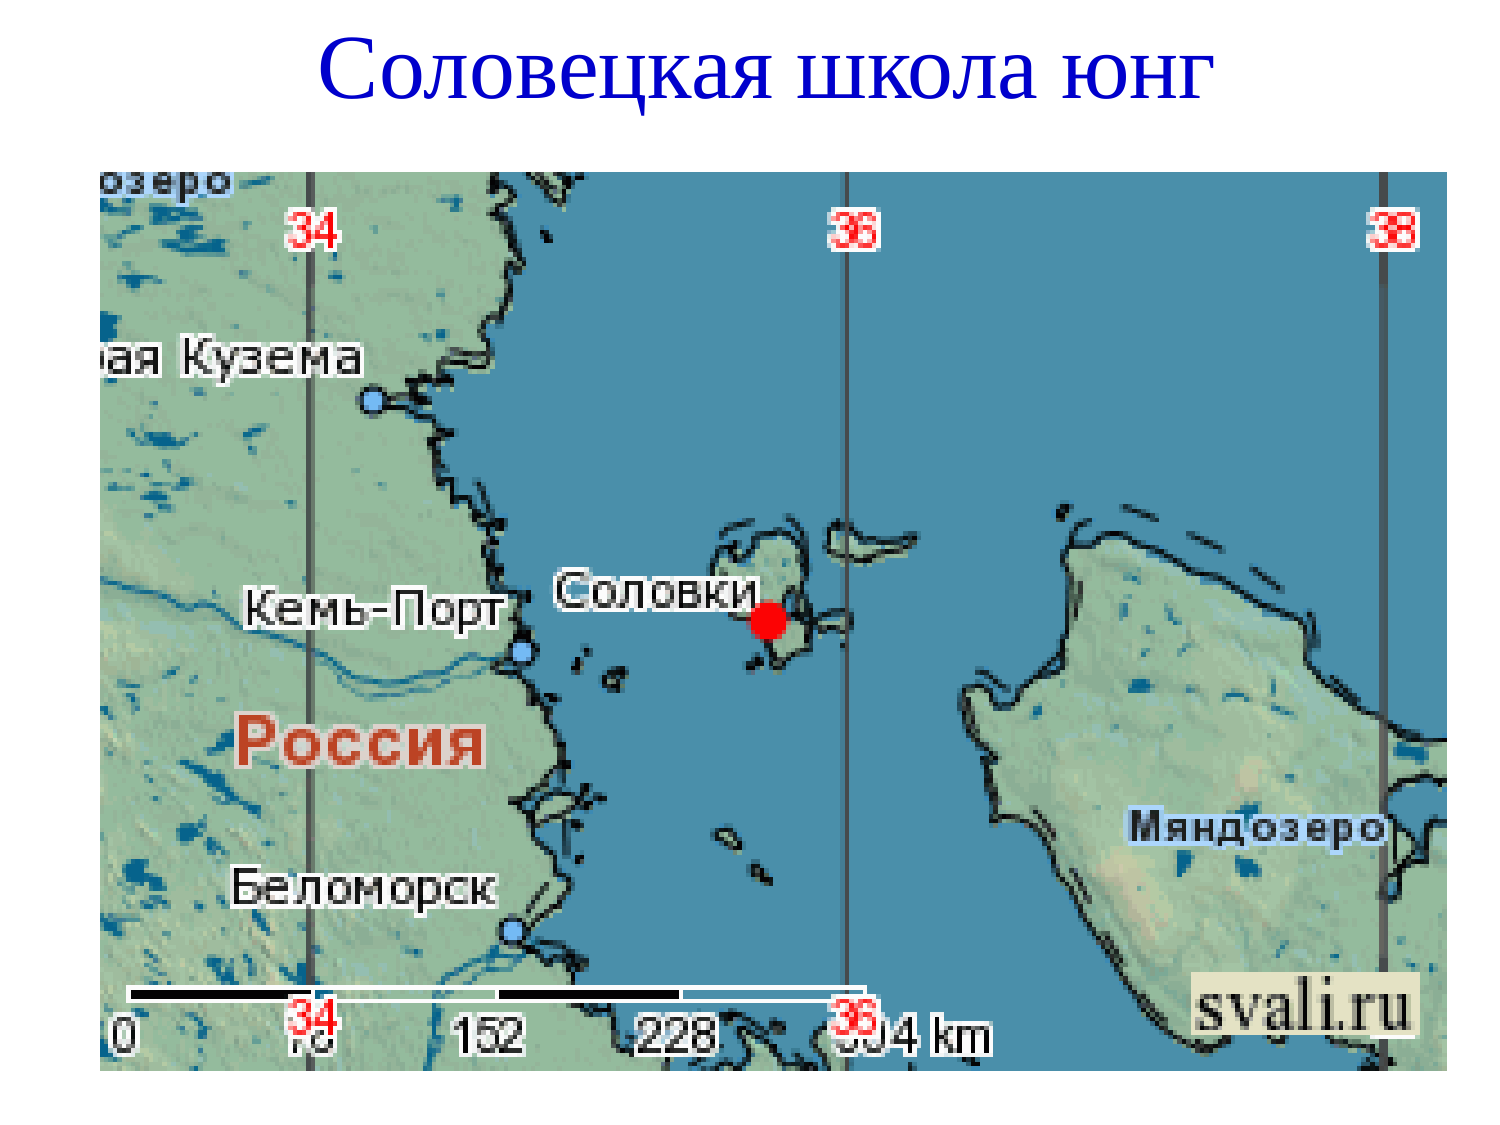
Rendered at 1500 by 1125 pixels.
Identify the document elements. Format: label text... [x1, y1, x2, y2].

picture [100, 172, 1448, 1071]
text_box Соловецкая школа юнг [88, 0, 1447, 125]
